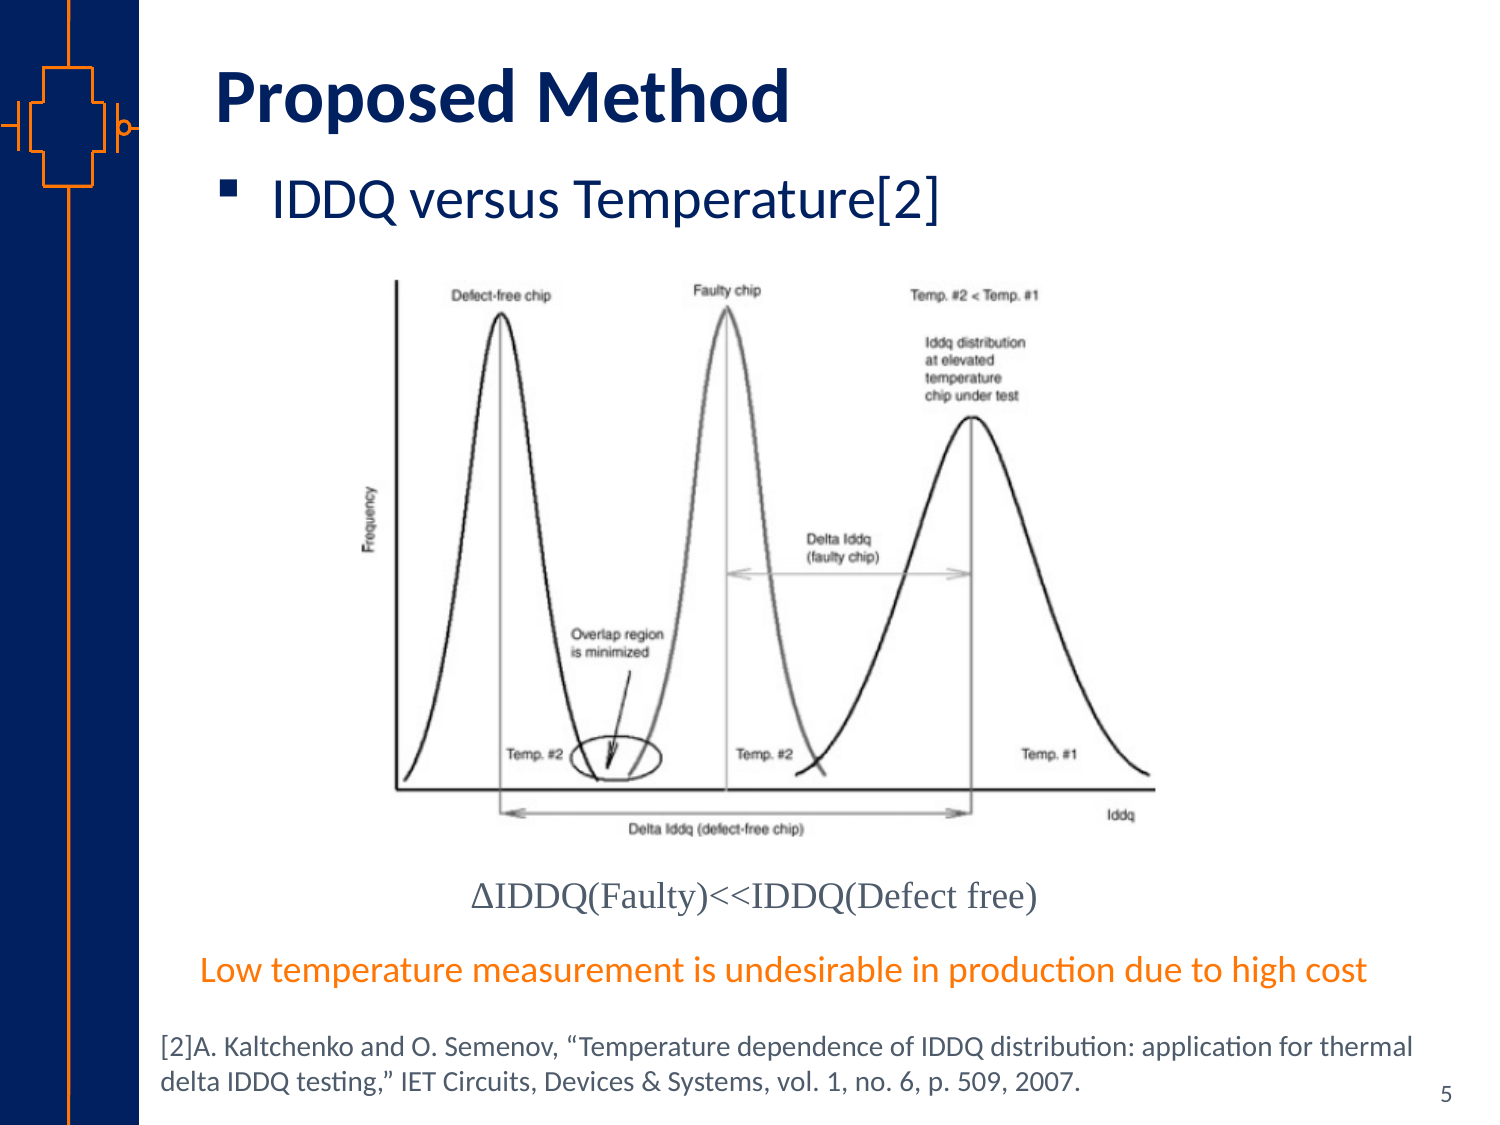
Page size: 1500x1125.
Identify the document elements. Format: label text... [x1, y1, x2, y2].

slide_number 5 [1425, 1062, 1488, 1123]
title Proposed Method [200, 37, 1388, 146]
text_box ΔIDDQ(Faulty)<<IDDQ(Defect free) [393, 864, 1116, 924]
picture [306, 241, 1203, 854]
text_box Low temperature measurement is undesirable in production due to high cost [185, 937, 1440, 998]
list IDDQ versus Temperature[2] [200, 153, 1425, 873]
text_box [2]A. Kaltchenko and O. Semenov, “Temperature dependence of IDDQ distribution: application for thermal delta IDDQ testing,” IET Circuits, Devices & Systems, vol. 1, no. 6, p. 509, 2007. [145, 1019, 1457, 1105]
